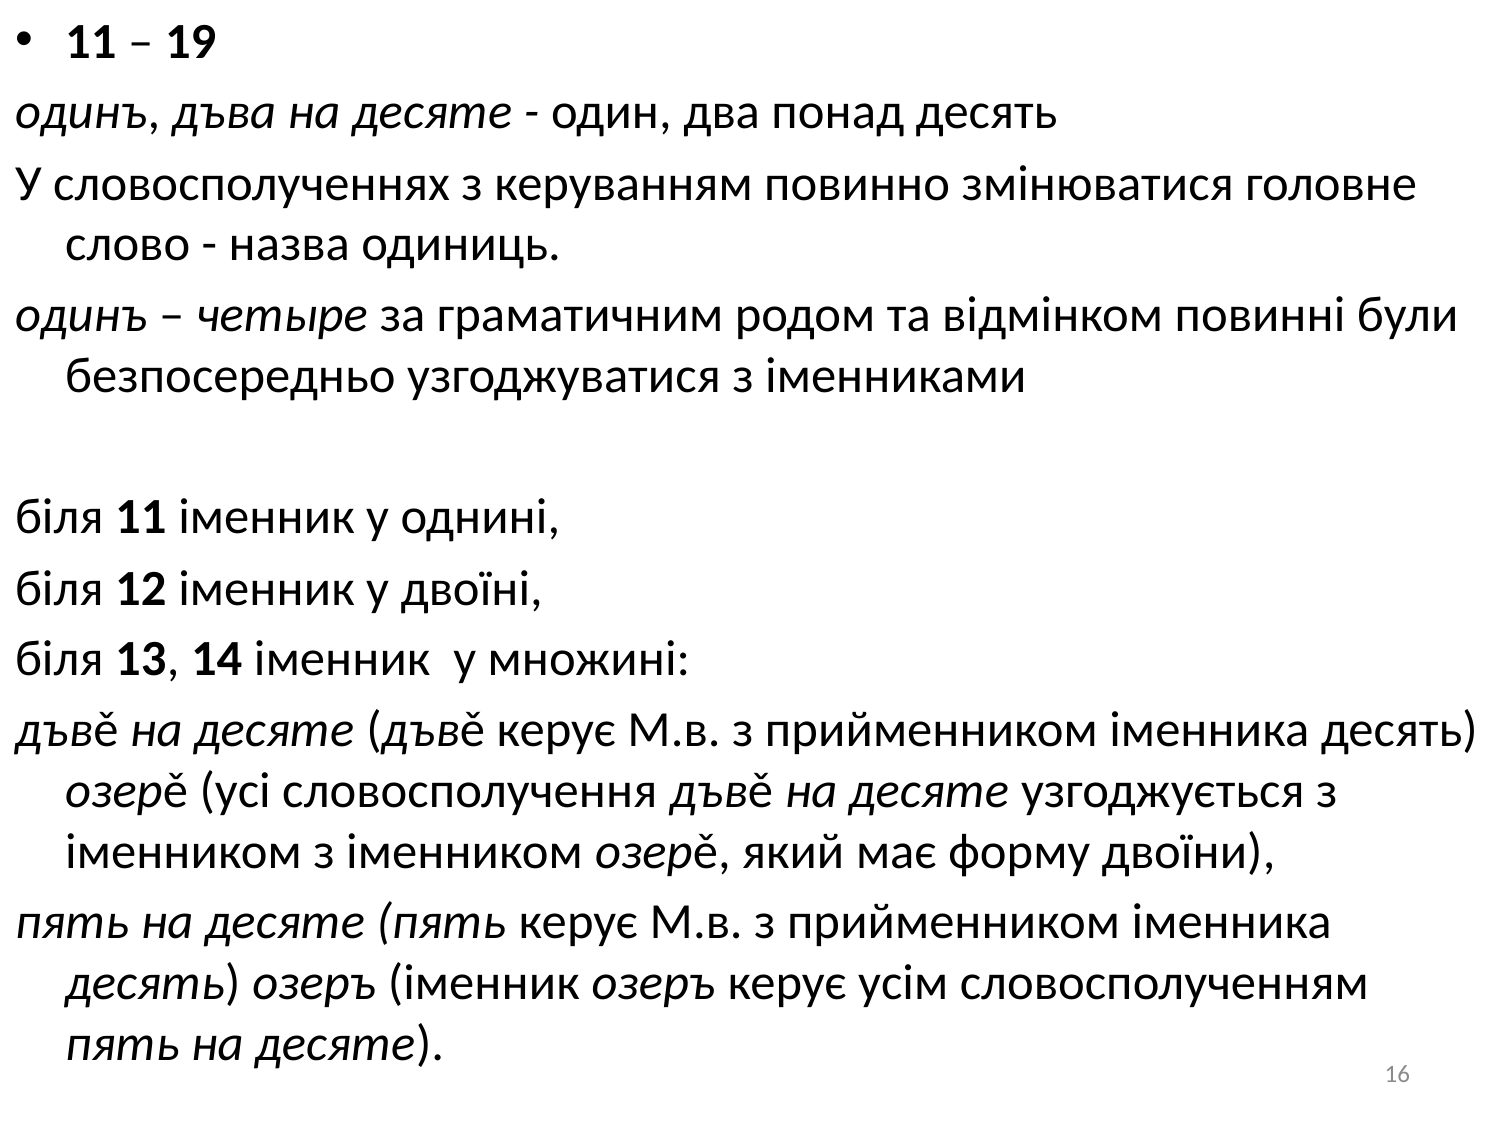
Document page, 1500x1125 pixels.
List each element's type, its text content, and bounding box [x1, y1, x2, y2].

list 11 – 19 одинъ, дъва на десяте - один, два понад десять У словосполученнях з керуванням повинно змінюватися головне слово - назва одиниць. одинъ – четыре за граматичним родом та відмінком повинні були безпосередньо узгоджуватися з іменниками біля 11 іменник у однині, біля 12 іменник у двоїні, біля 13, 14 іменник у множині: дъвě на десяте (дъвě керує М.в. з прийменником іменника десять) озерě (усі словосполучення дъвě на десяте узгоджується з іменником з іменником озерě, який має форму двоїни), пять на десяте (пять керує М.в. з прийменником іменника десять) озеръ (іменник озеръ керує усім словосполученням пять на десяте). [0, 0, 1500, 1125]
slide_number 16 [1074, 1042, 1425, 1103]
